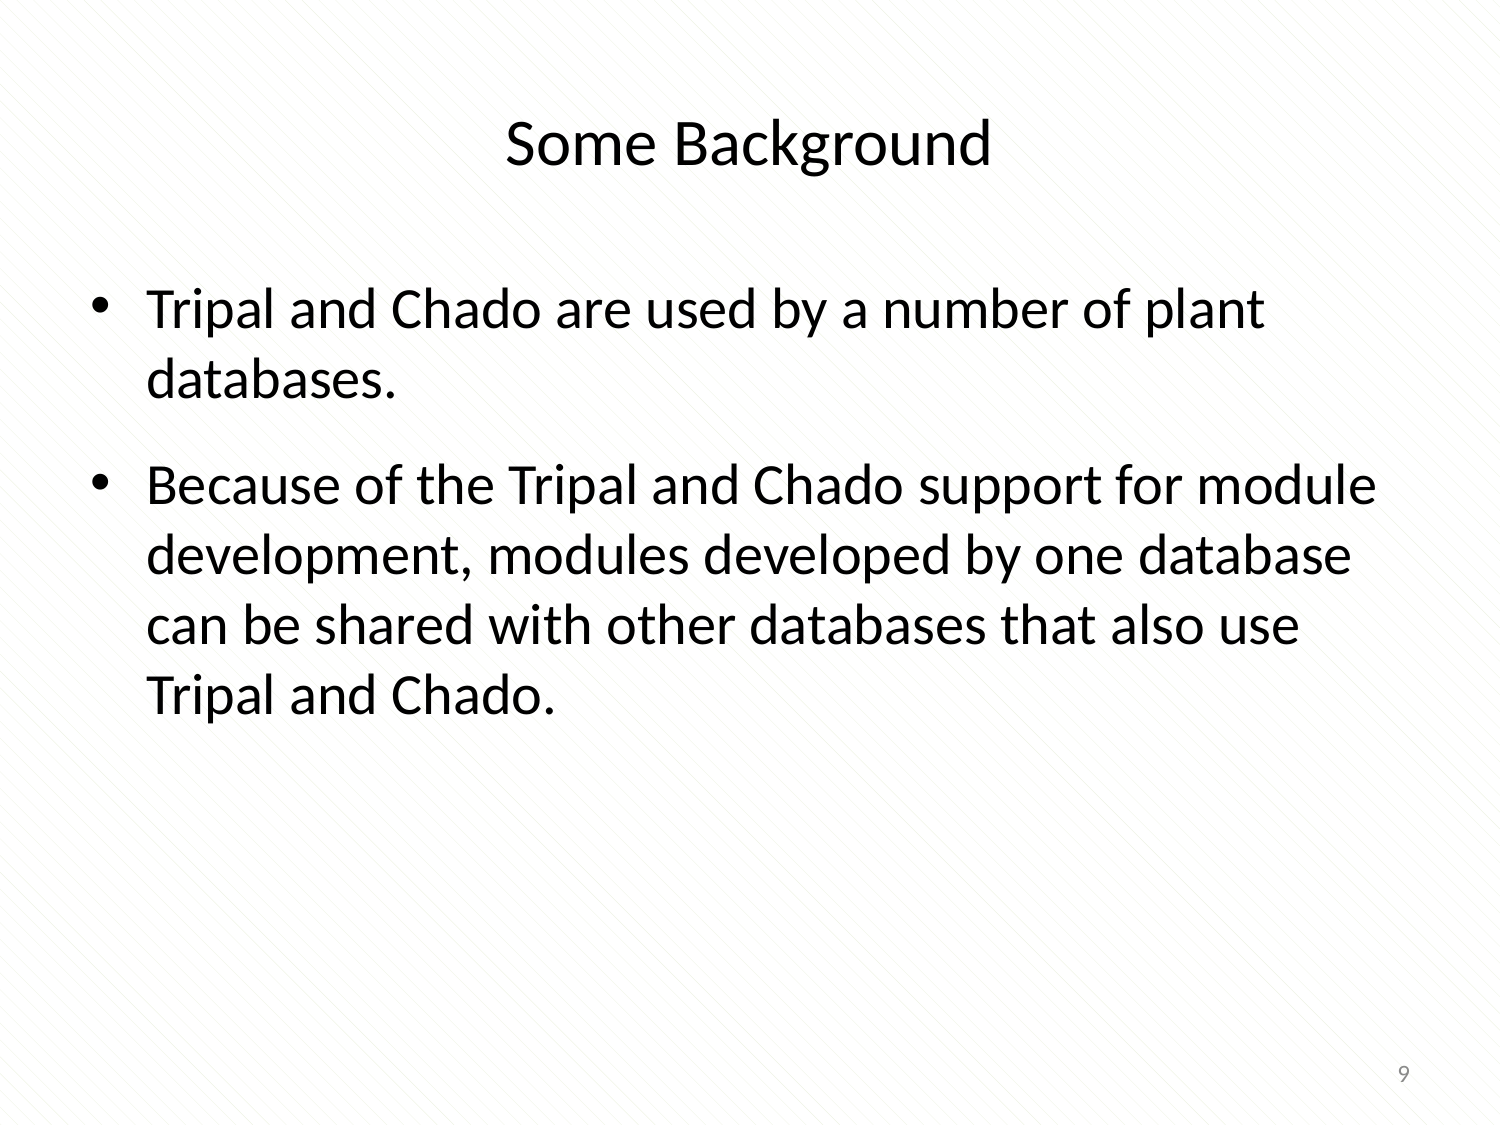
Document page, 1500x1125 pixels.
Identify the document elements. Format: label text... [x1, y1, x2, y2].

list Tripal and Chado are used by a number of plant databases. Because of the Tripal and Chado support for module development, modules developed by one database can be shared with other databases that also use Tripal and Chado. [75, 262, 1425, 1005]
slide_number 9 [1074, 1042, 1425, 1103]
title Some Background [75, 45, 1425, 233]
